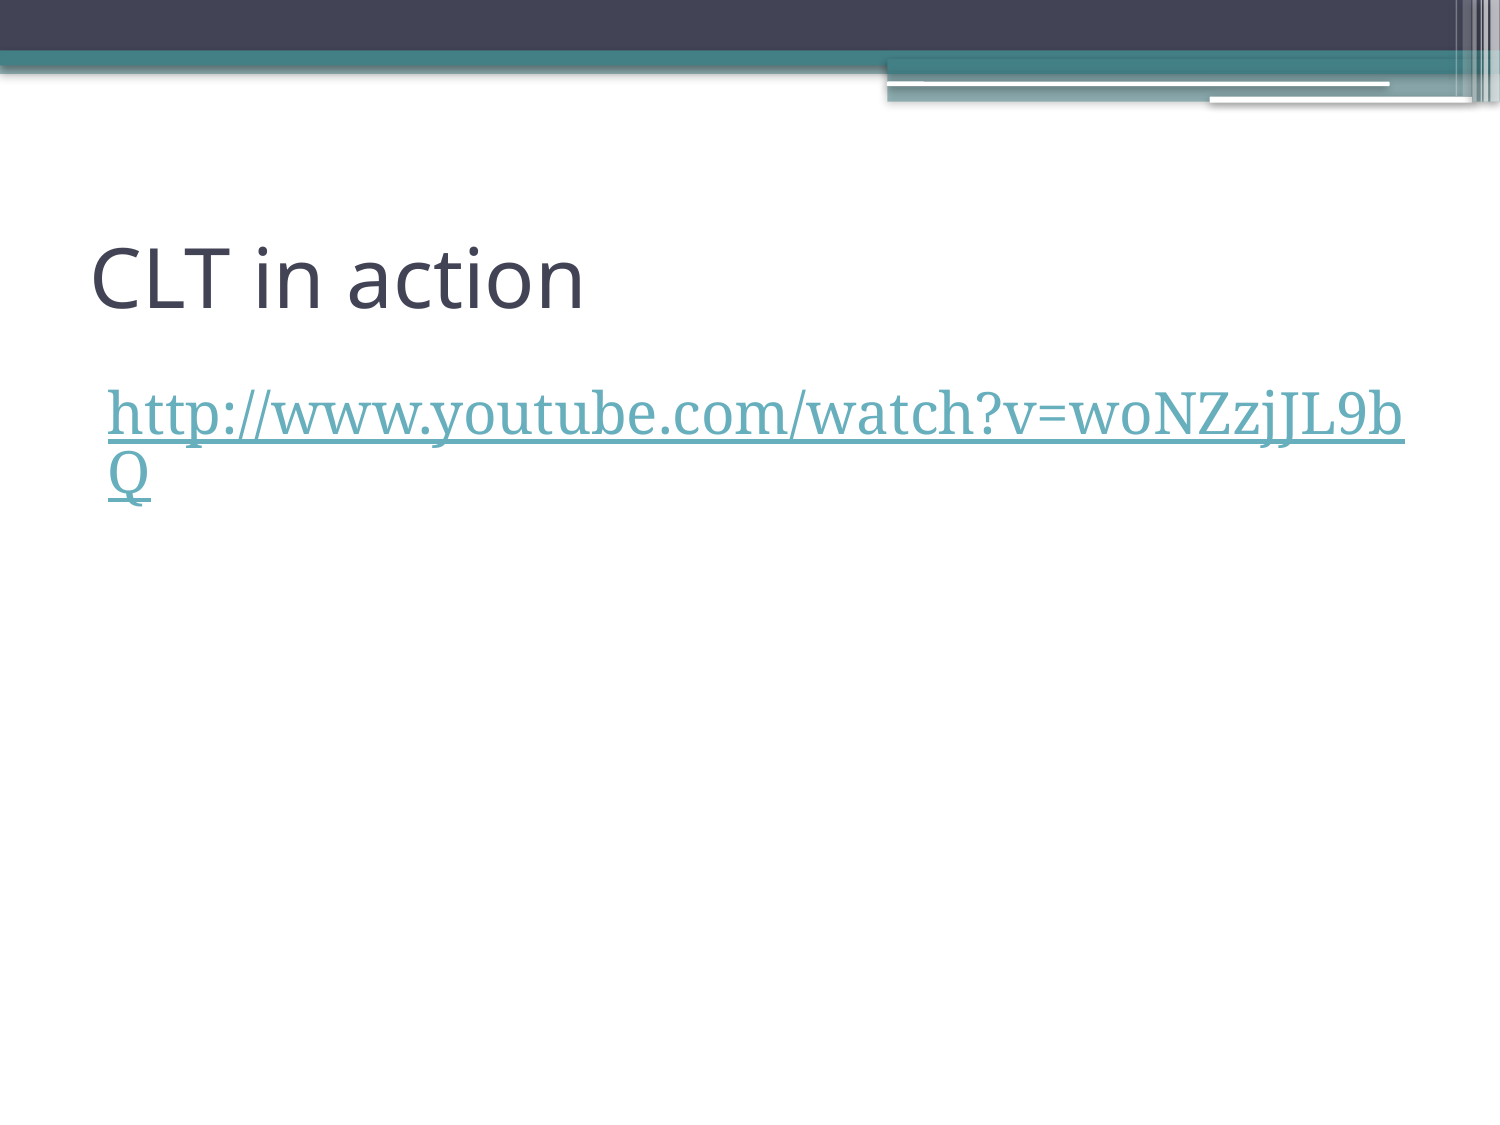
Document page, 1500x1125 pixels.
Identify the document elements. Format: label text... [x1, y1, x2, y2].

list http://www.youtube.com/watch?v=woNZzjJL9bQ [75, 368, 1425, 1079]
title CLT in action [75, 187, 1425, 363]
